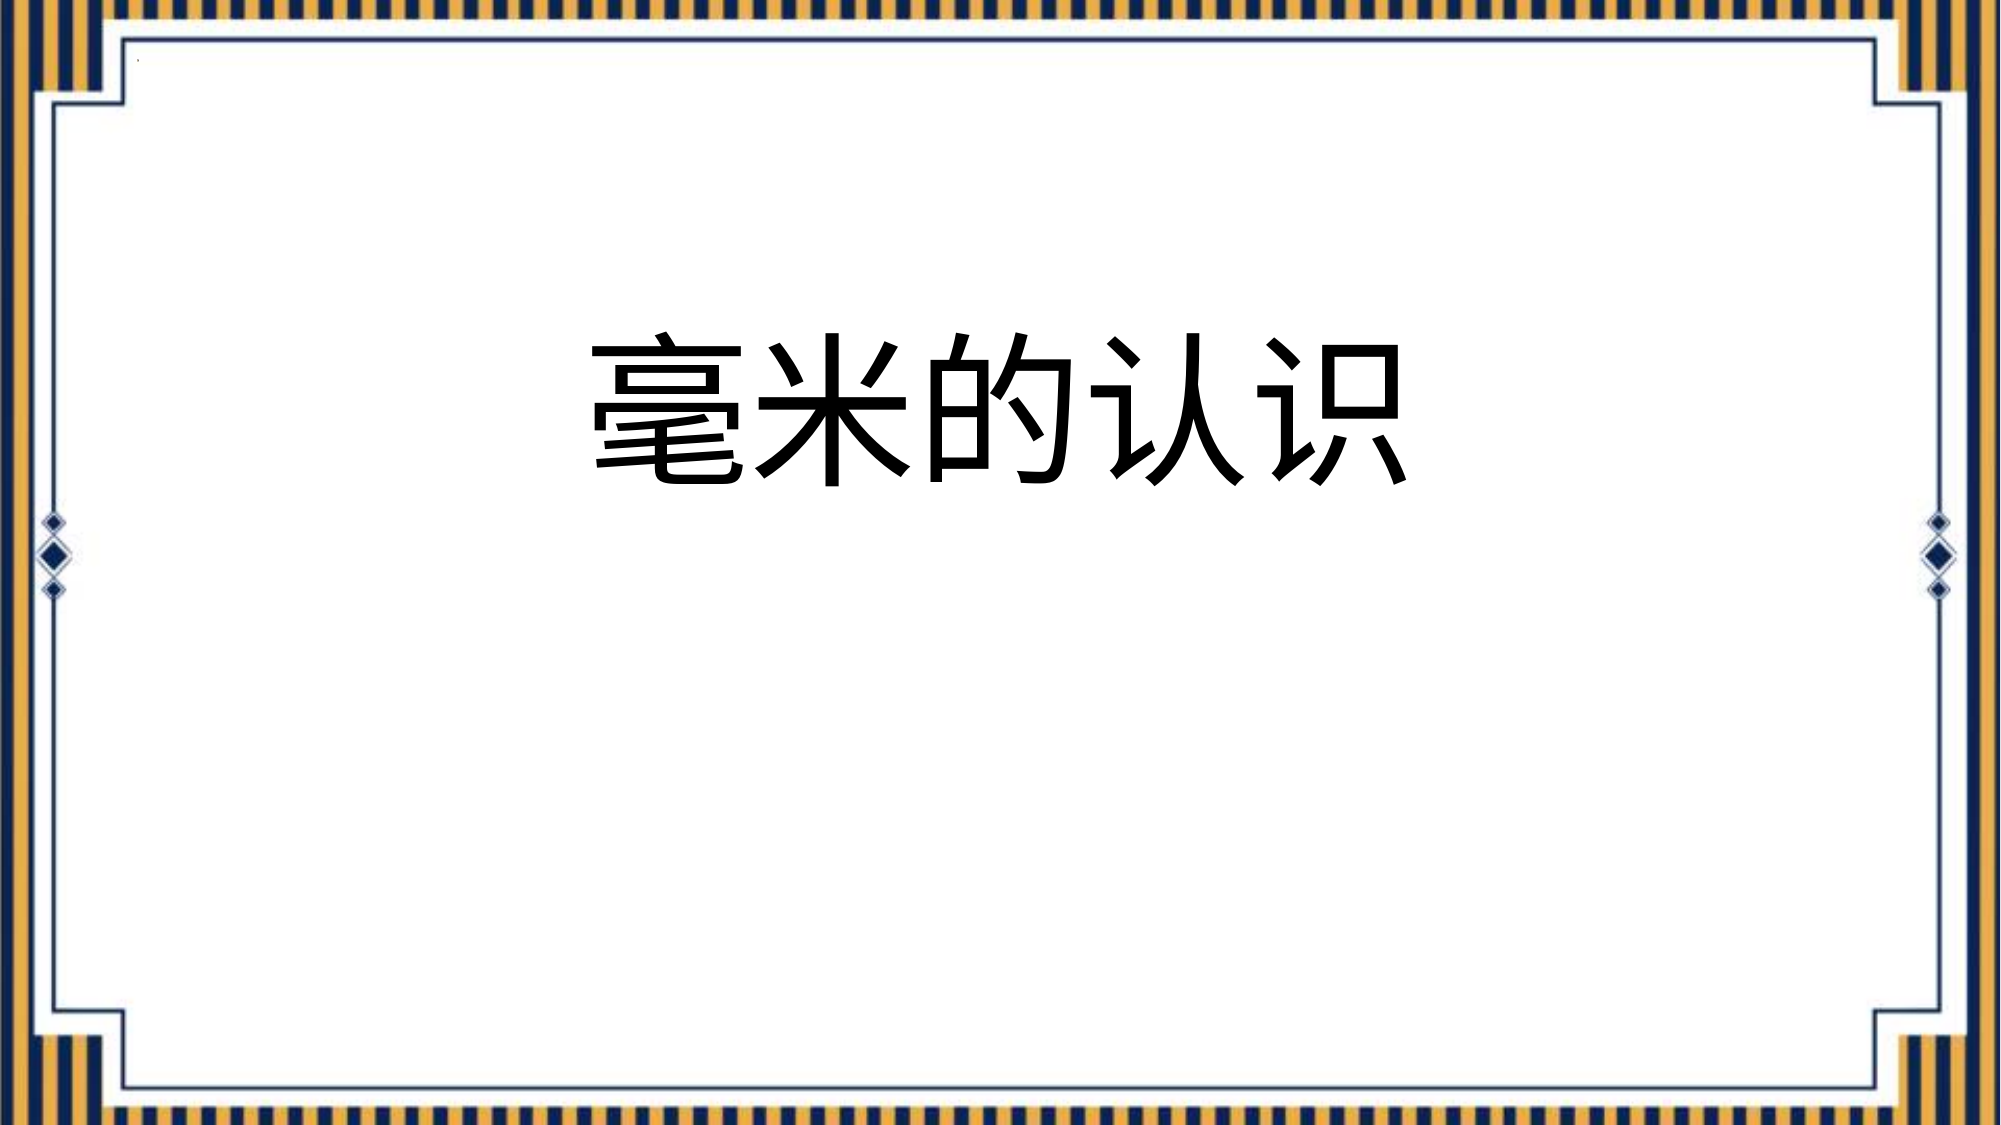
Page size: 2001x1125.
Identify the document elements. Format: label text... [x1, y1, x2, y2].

text_box 毫米的认识 [0, 299, 2000, 514]
picture [0, 0, 2001, 1125]
